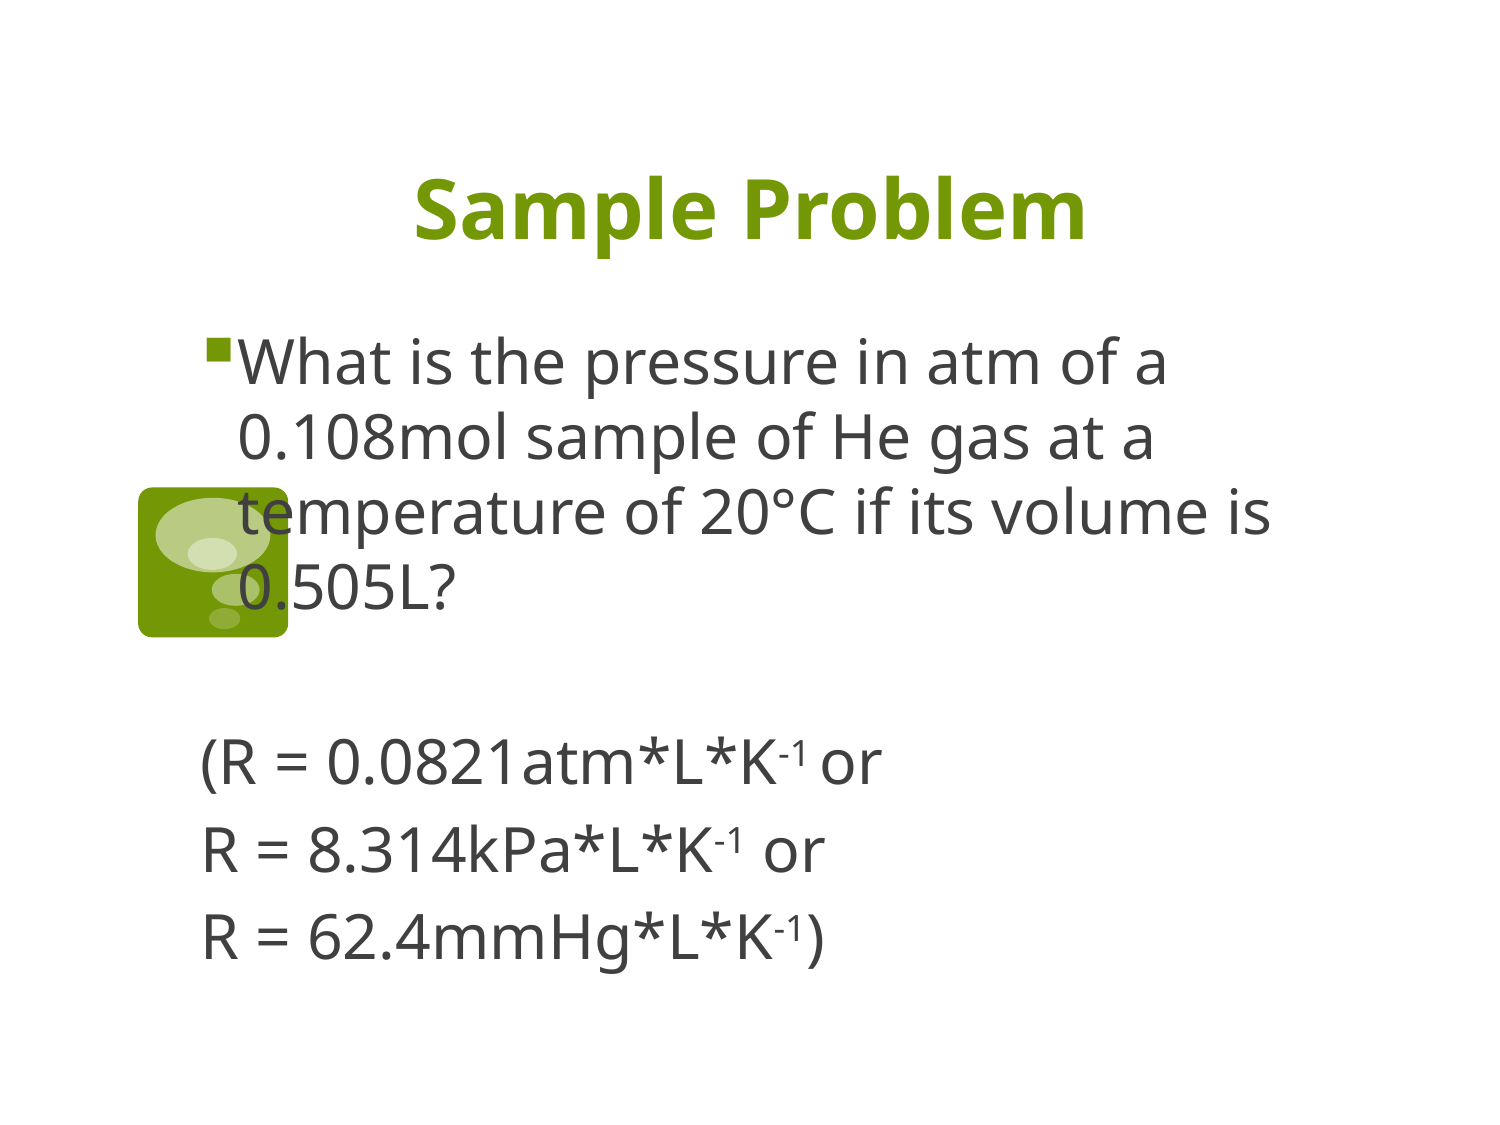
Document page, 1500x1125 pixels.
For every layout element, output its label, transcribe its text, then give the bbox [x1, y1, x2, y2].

list What is the pressure in atm of a 0.108mol sample of He gas at a temperature of 20°C if its volume is 0.505L? (R = 0.0821atm*L*K-1 or R = 8.314kPa*L*K-1 or R = 62.4mmHg*L*K-1) [110, 314, 1374, 1040]
title Sample Problem [208, 76, 1296, 264]
